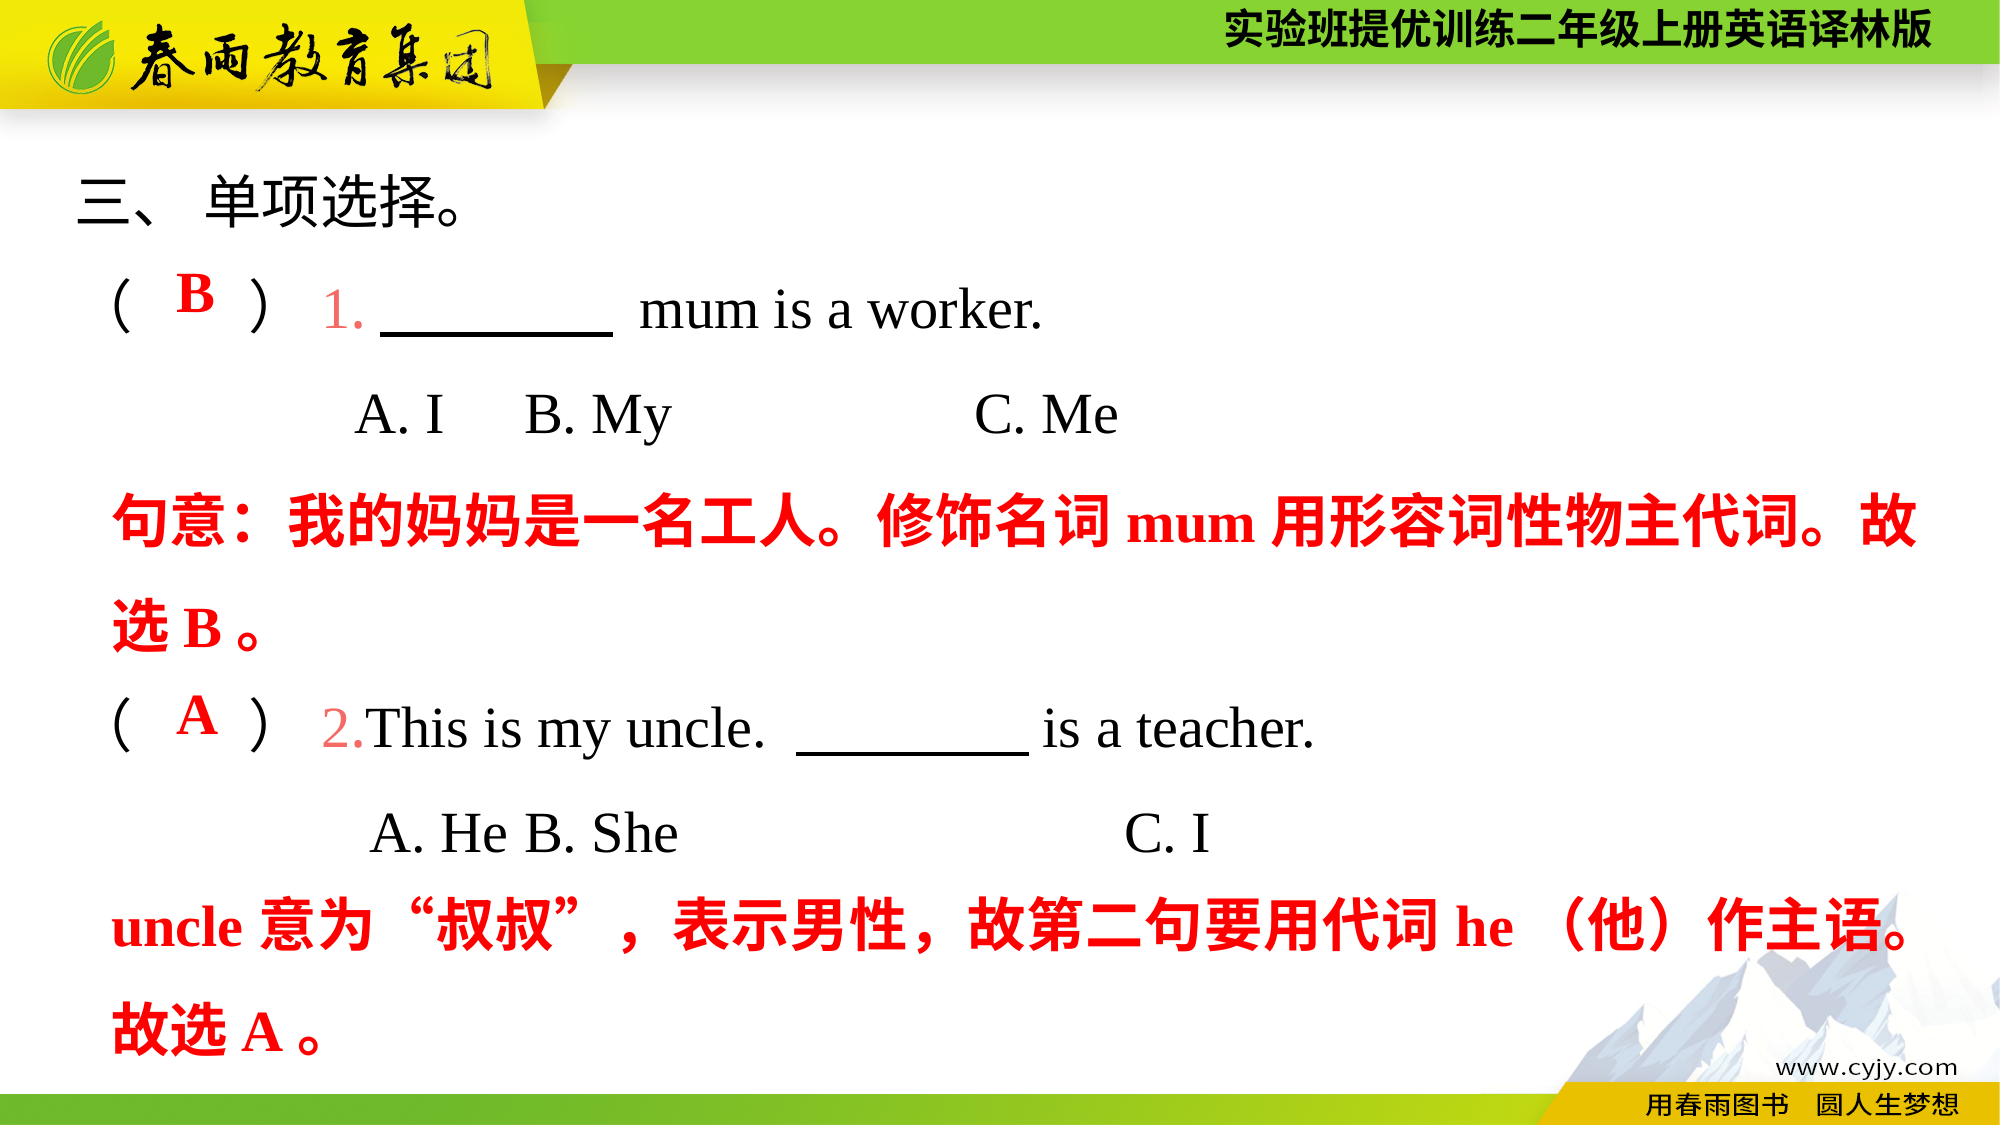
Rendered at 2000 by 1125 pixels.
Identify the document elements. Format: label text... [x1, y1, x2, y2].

picture [0, 0, 2000, 1125]
text_box 句意：我的妈妈是一名工人。修饰名词mum用形容词性物主代词。故选B。 [96, 441, 1933, 667]
text_box A [161, 668, 234, 754]
text_box uncle意为“叔叔”，表示男性，故第二句要用代词he（他）作主语。故选A。 [96, 845, 1957, 1071]
list 三、 单项选择。 （ ）1. mum is a worker. A. I B. My C. Me （ ）2.This is my uncle. is a teacher. A. He B. She C. I [59, 122, 1944, 880]
text_box B [161, 246, 231, 332]
